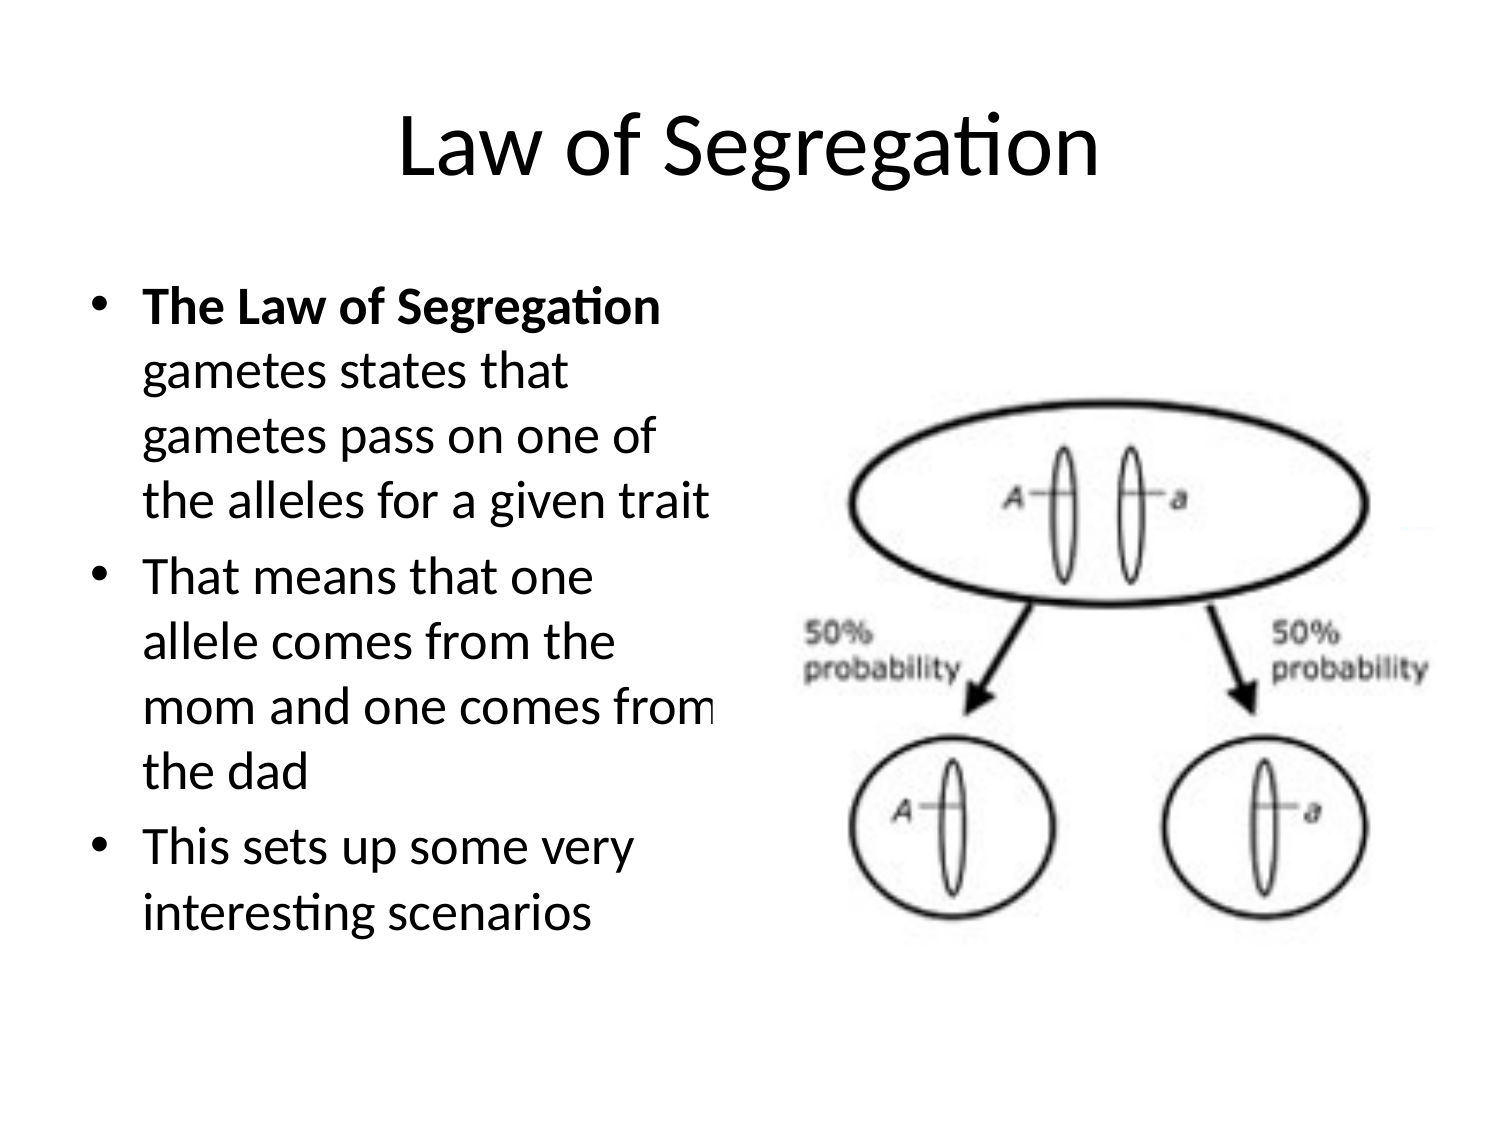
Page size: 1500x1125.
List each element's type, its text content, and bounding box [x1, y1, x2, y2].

title Law of Segregation [75, 45, 1425, 233]
list The Law of Segregation gametes states that gametes pass on one of the alleles for a given trait That means that one allele comes from the mom and one comes from the dad This sets up some very interesting scenarios [75, 262, 738, 1005]
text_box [712, 310, 1476, 1011]
